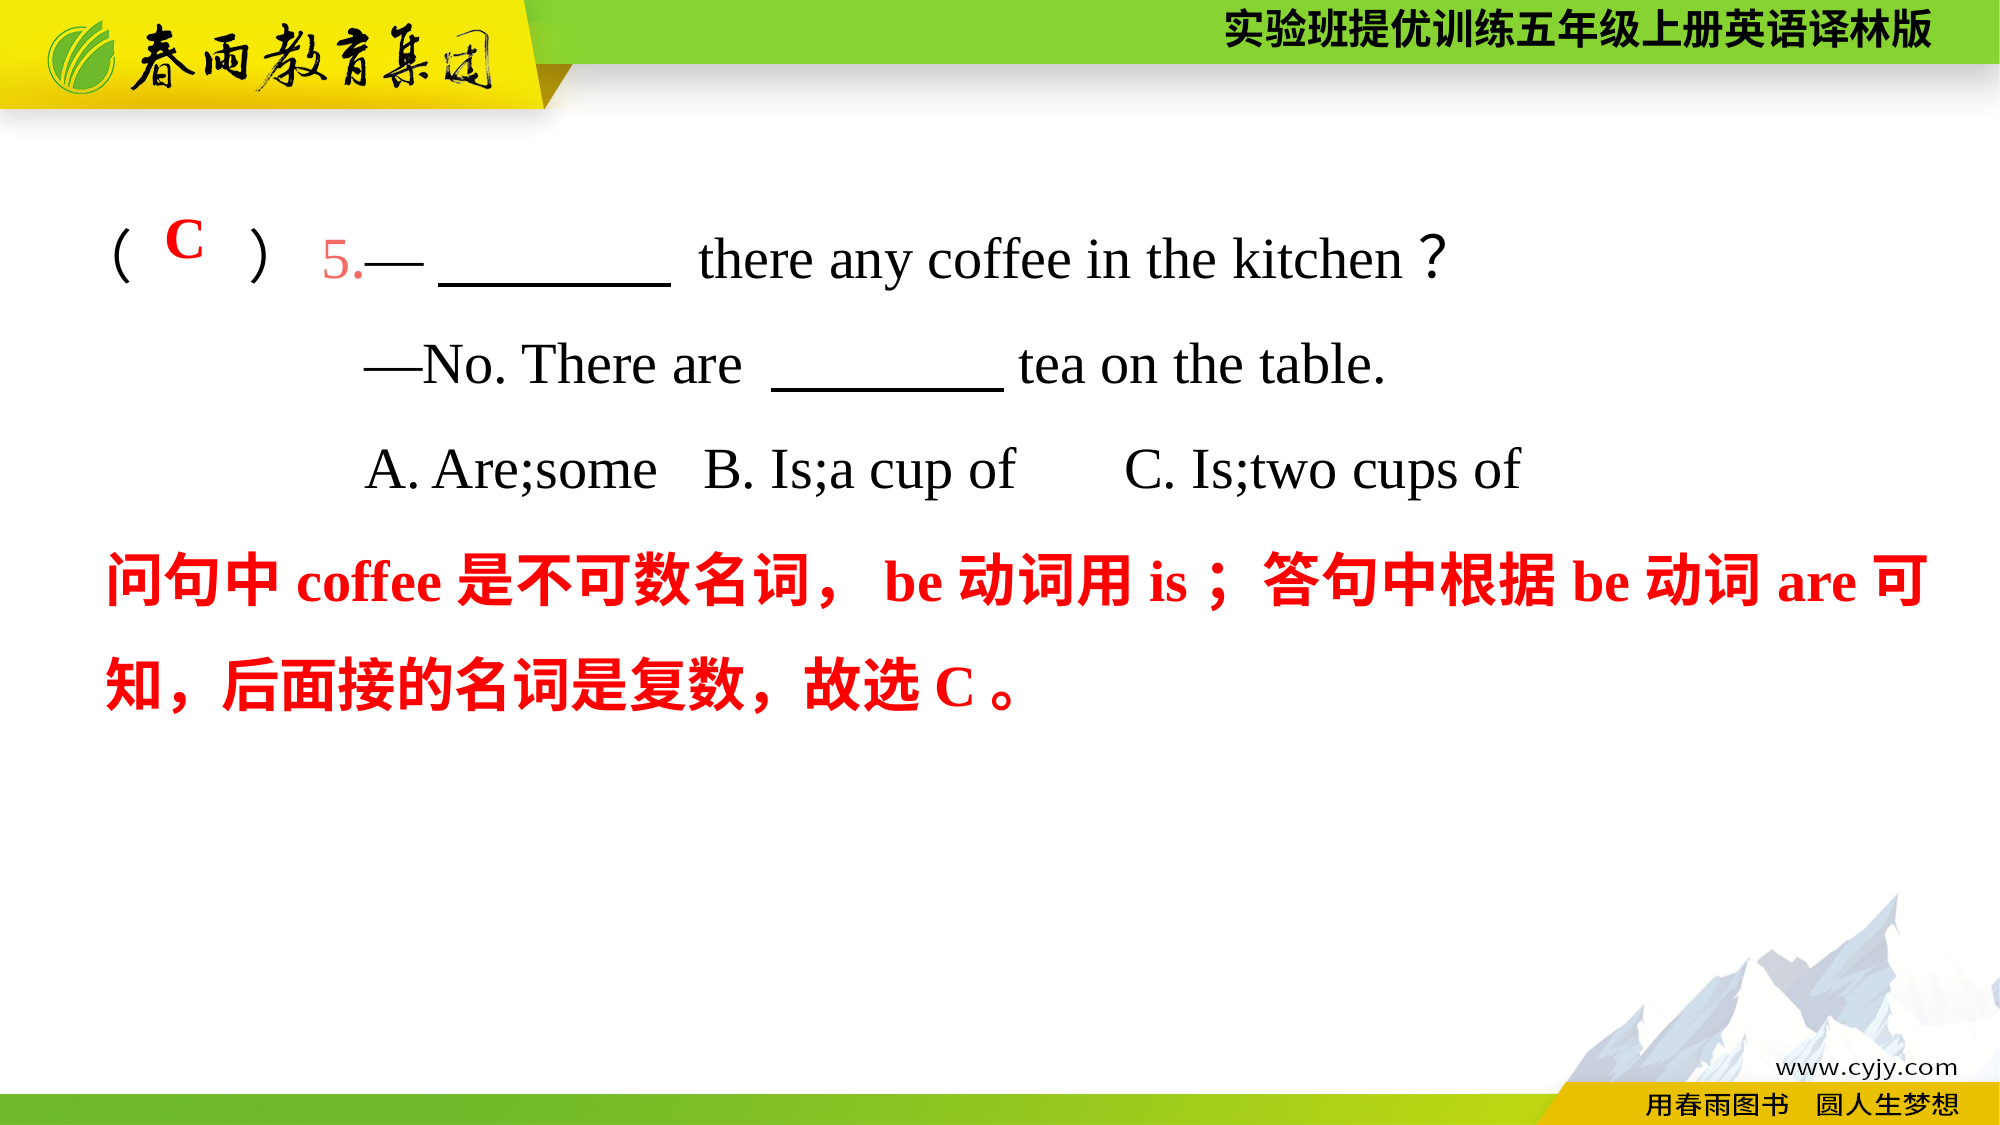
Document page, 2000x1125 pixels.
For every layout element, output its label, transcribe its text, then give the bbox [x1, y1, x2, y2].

text_box 问句中coffee是不可数名词，be动词用is；答句中根据be动词are可知，后面接的名词是复数，故选C。 [90, 500, 1945, 726]
picture [0, 0, 2000, 1125]
text_box C [149, 192, 222, 278]
list （ ）5.— there any coffee in the kitchen？ —No. There are tea on the table. A. Are;some B. Is;a cup of C. Is;two cups of [59, 177, 1944, 512]
